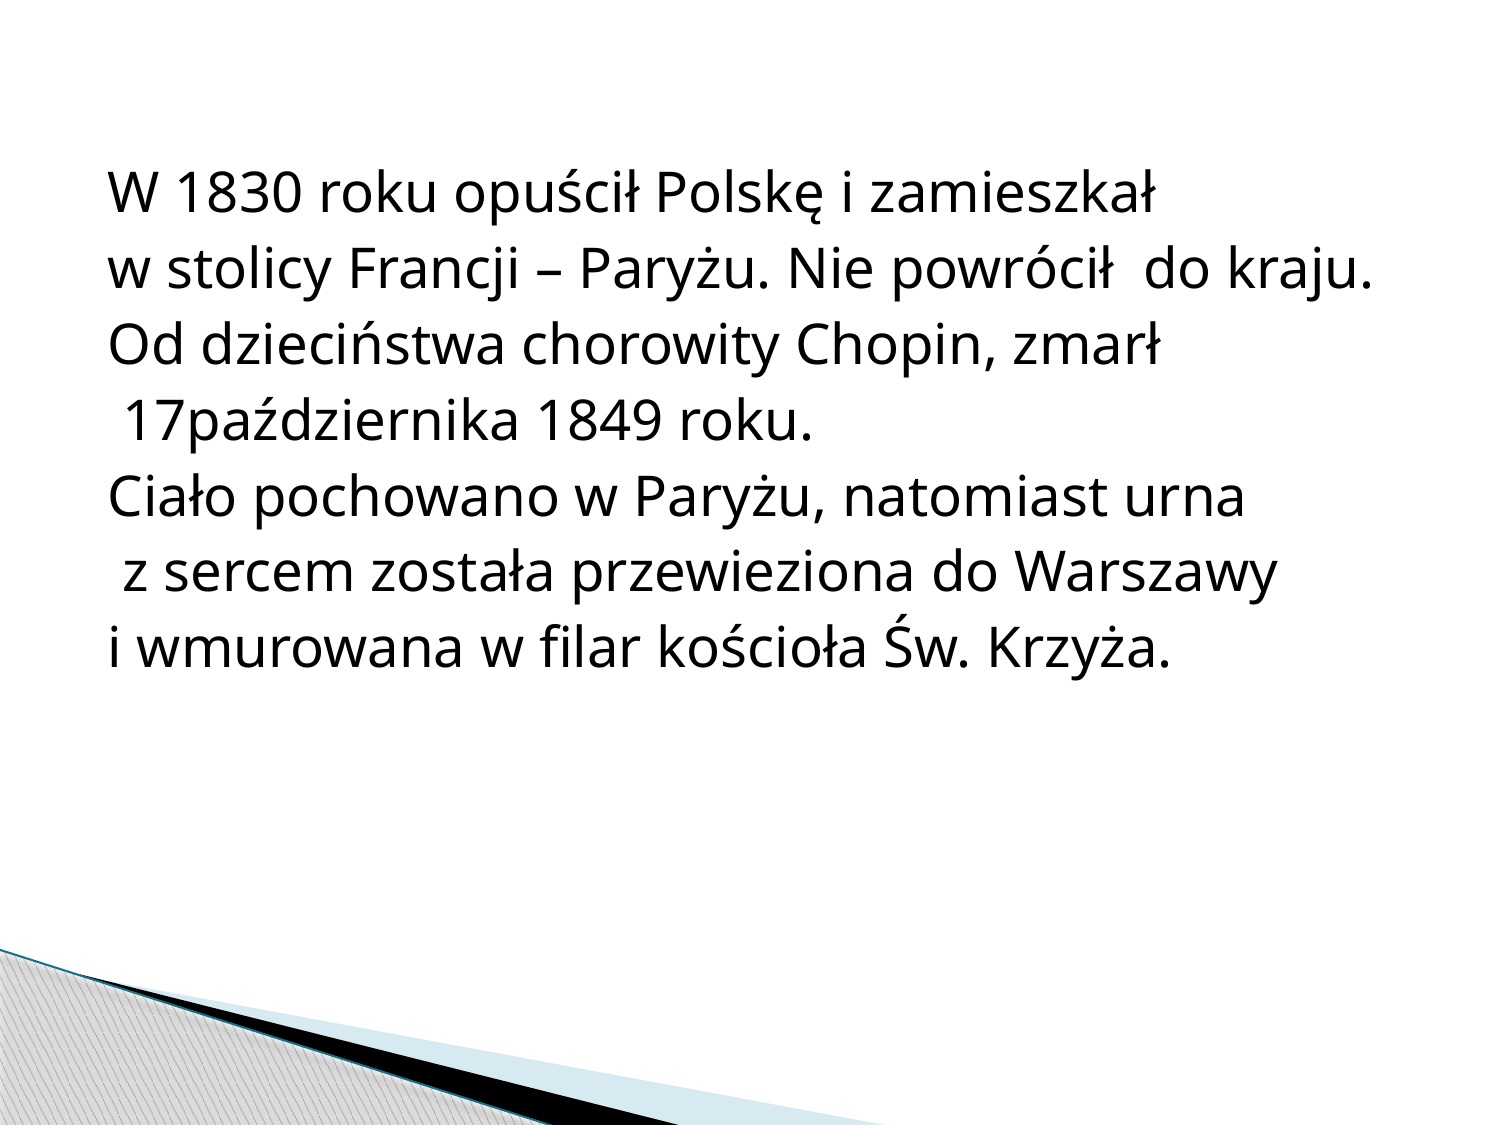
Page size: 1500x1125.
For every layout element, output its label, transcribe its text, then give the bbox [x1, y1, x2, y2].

list W 1830 roku opuścił Polskę i zamieszkał w stolicy Francji – Paryżu. Nie powrócił do kraju. Od dzieciństwa chorowity Chopin, zmarł 17października 1849 roku. Ciało pochowano w Paryżu, natomiast urna z sercem została przewieziona do Warszawy i wmurowana w filar kościoła Św. Krzyża. [75, 149, 1425, 986]
